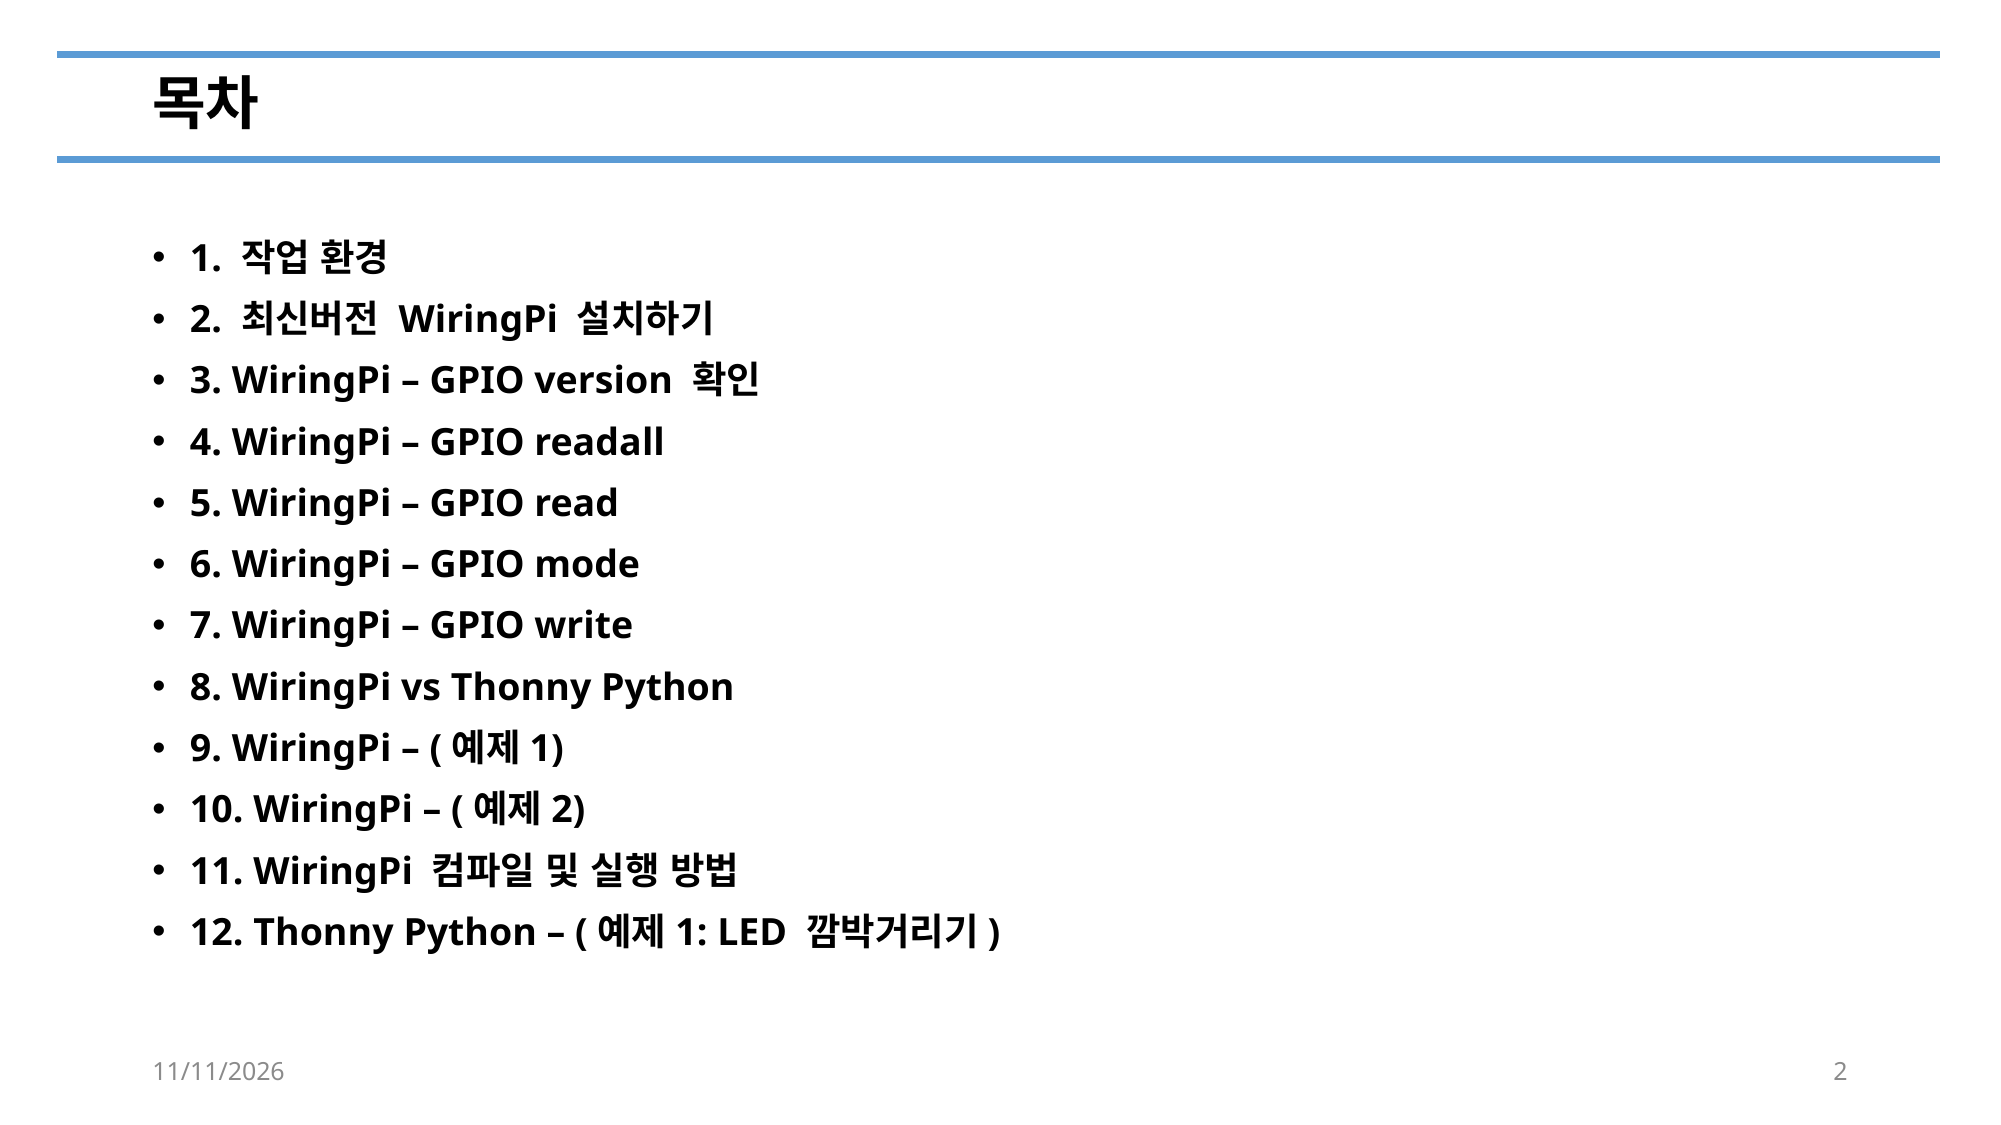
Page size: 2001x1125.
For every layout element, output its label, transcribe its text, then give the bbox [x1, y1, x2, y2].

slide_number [137, 1042, 588, 1103]
list 1. 작업 환경 2. 최신버전 WiringPi 설치하기 3. WiringPi – GPIO version 확인 4. WiringPi – GPIO readall 5. WiringPi – GPIO read 6. WiringPi – GPIO mode 7. WiringPi – GPIO write 8. WiringPi vs Thonny Python 9. WiringPi – (예제1) 10. WiringPi – (예제2) 11. WiringPi 컴파일 및 실행 방법 12. Thonny Python – (예제1: LED 깜박거리기) [137, 231, 1863, 1021]
title 목차 [137, 66, 1863, 145]
slide_number 2 [1412, 1042, 1863, 1103]
